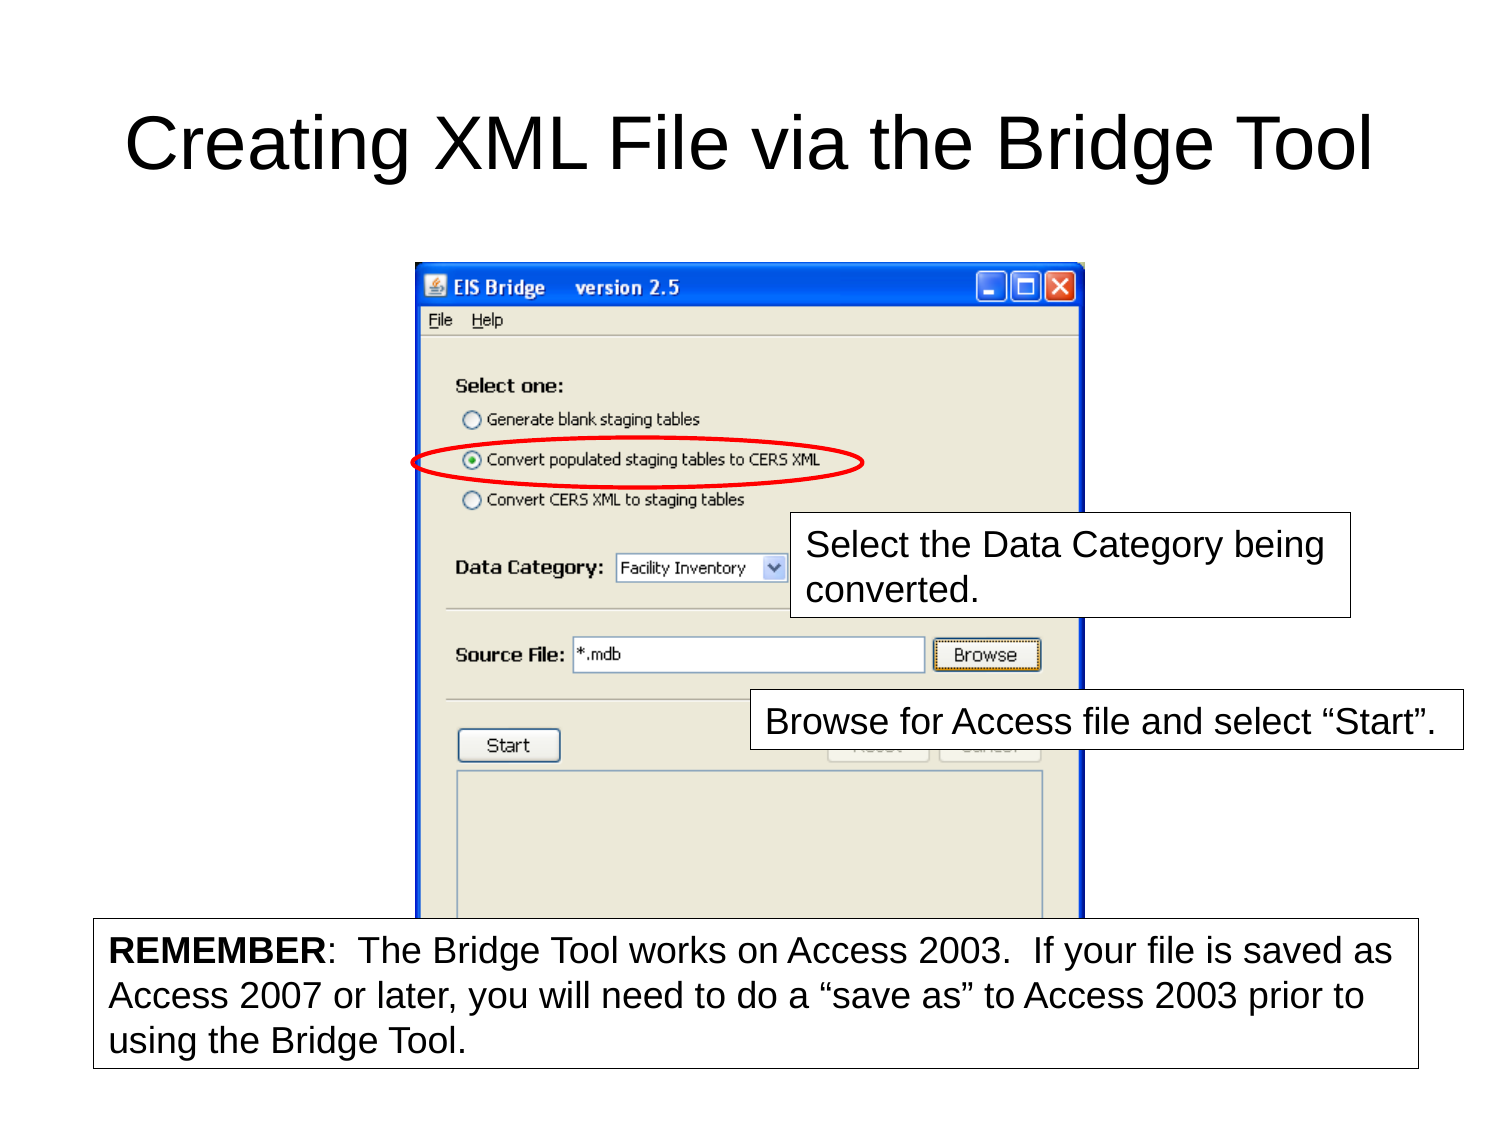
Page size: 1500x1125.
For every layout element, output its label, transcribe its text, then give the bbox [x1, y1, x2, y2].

text_box Select the Data Category being converted. [1091, 512, 1351, 618]
title Creating XML File via the Bridge Tool [74, 44, 1426, 233]
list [415, 262, 1085, 1006]
text_box Browse for Access file and select “Start”. [1091, 689, 1464, 750]
slide_number 29 [1074, 1024, 1426, 1103]
text_box REMEMBER: The Bridge Tool works on Access 2003. If your file is saved as Access 2007 or later, you will need to do a “save as” to Access 2003 prior to using the Bridge Tool. [93, 918, 1419, 1069]
